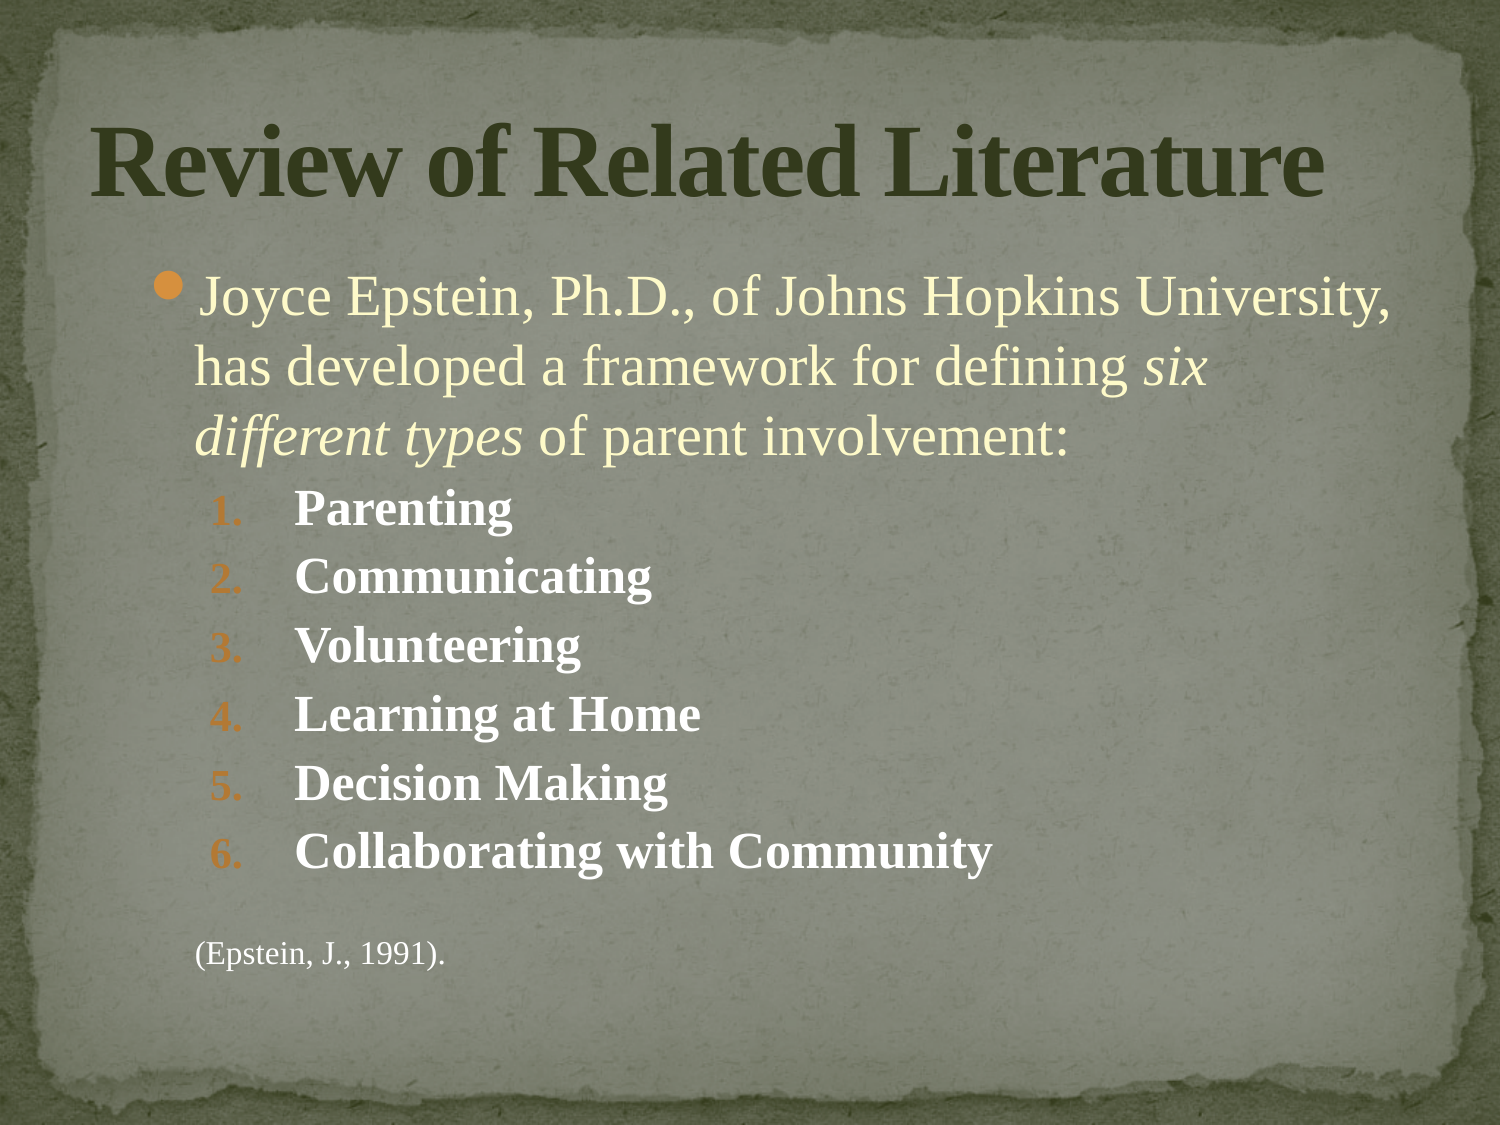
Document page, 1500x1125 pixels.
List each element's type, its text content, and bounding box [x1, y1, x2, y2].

list Joyce Epstein, Ph.D., of Johns Hopkins University, has developed a framework for defining six different types of parent involvement: Parenting Communicating Volunteering Learning at Home Decision Making Collaborating with Community (Epstein, J., 1991). [75, 249, 1425, 1000]
title Review of Related Literature [74, 24, 1425, 225]
